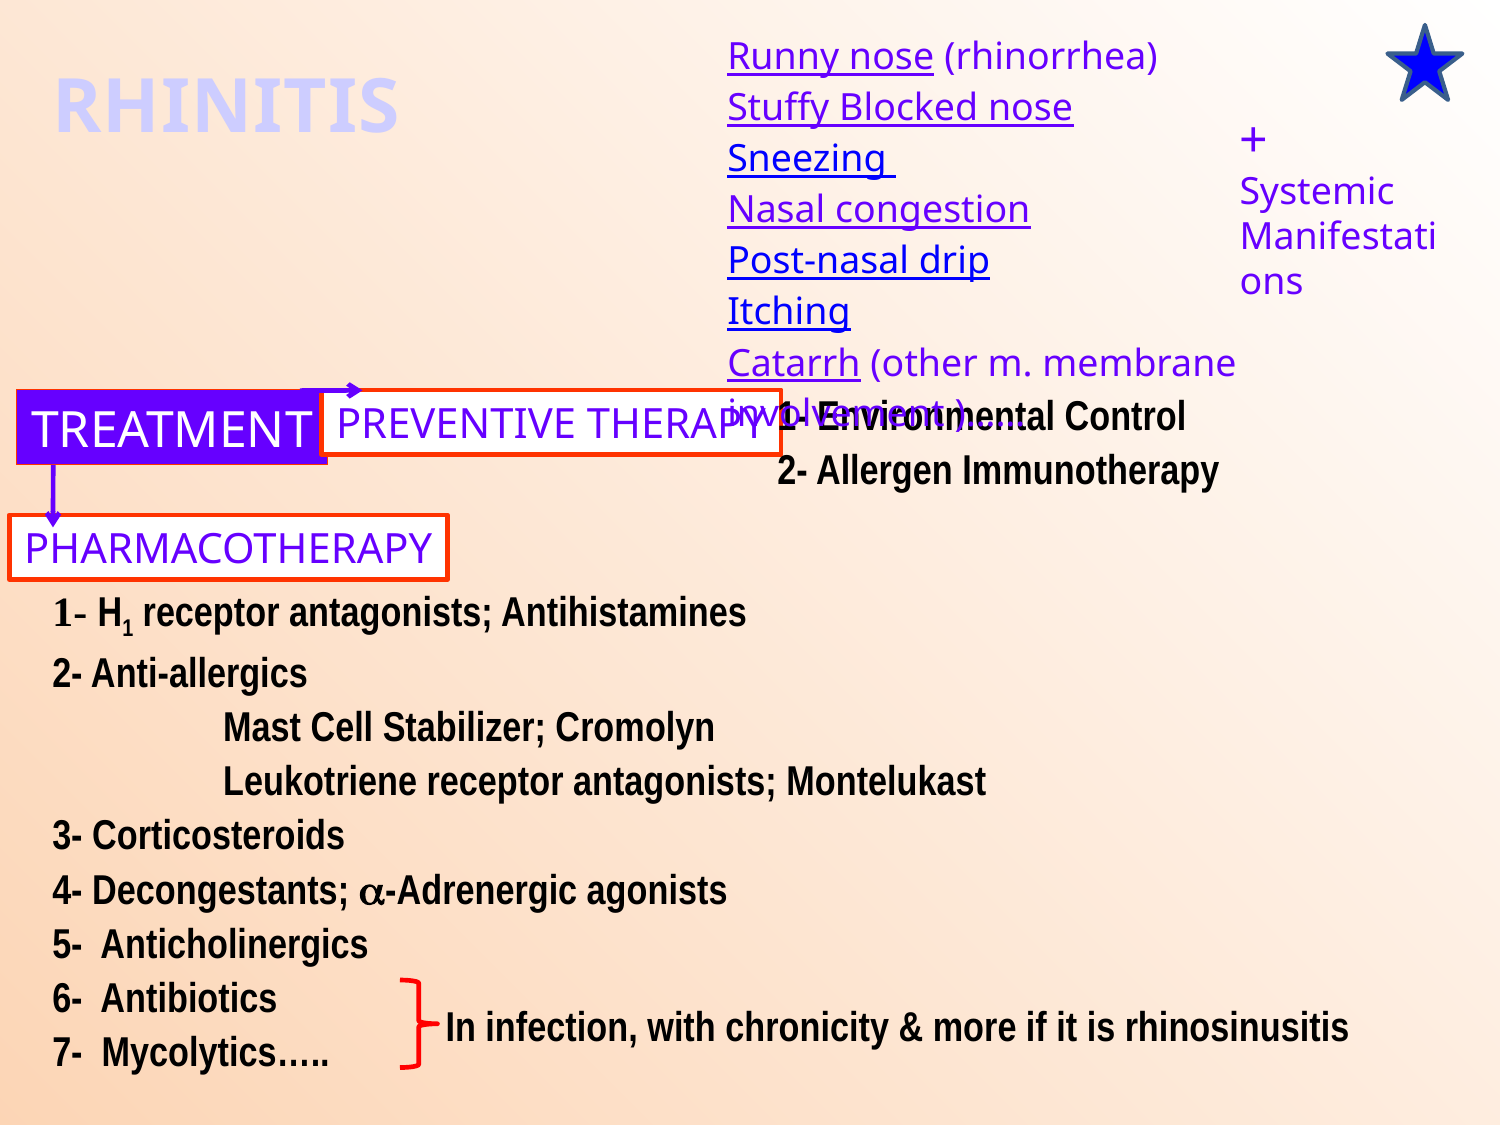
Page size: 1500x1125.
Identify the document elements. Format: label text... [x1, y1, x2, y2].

text_box 1- Environmental Control 2- Allergen Immunotherapy [762, 442, 1363, 501]
text_box RHINITIS [37, 49, 712, 155]
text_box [52, 464, 405, 581]
text_box 1- H1 receptor antagonists; Antihistamines 2- Anti-allergics Mast Cell Stabilizer; Cromolyn Leukotriene receptor antagonists; Montelukast 3- Corticosteroids 4- Decongestants; -Adrenergic agonists 5- Anticholinergics 6- Antibiotics 7- Mycolytics….. [37, 580, 1088, 1083]
text_box Runny nose (rhinorrhea) Stuffy Blocked nose Sneezing Nasal congestion Post-nasal drip Itching Catarrh (other m. membrane involvement )…… [712, 24, 1500, 442]
text_box [1385, 22, 1465, 102]
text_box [299, 389, 741, 456]
text_box TREATMENT [16, 389, 298, 465]
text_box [399, 979, 1469, 1068]
text_box + Systemic Manifestations [1224, 99, 1463, 310]
